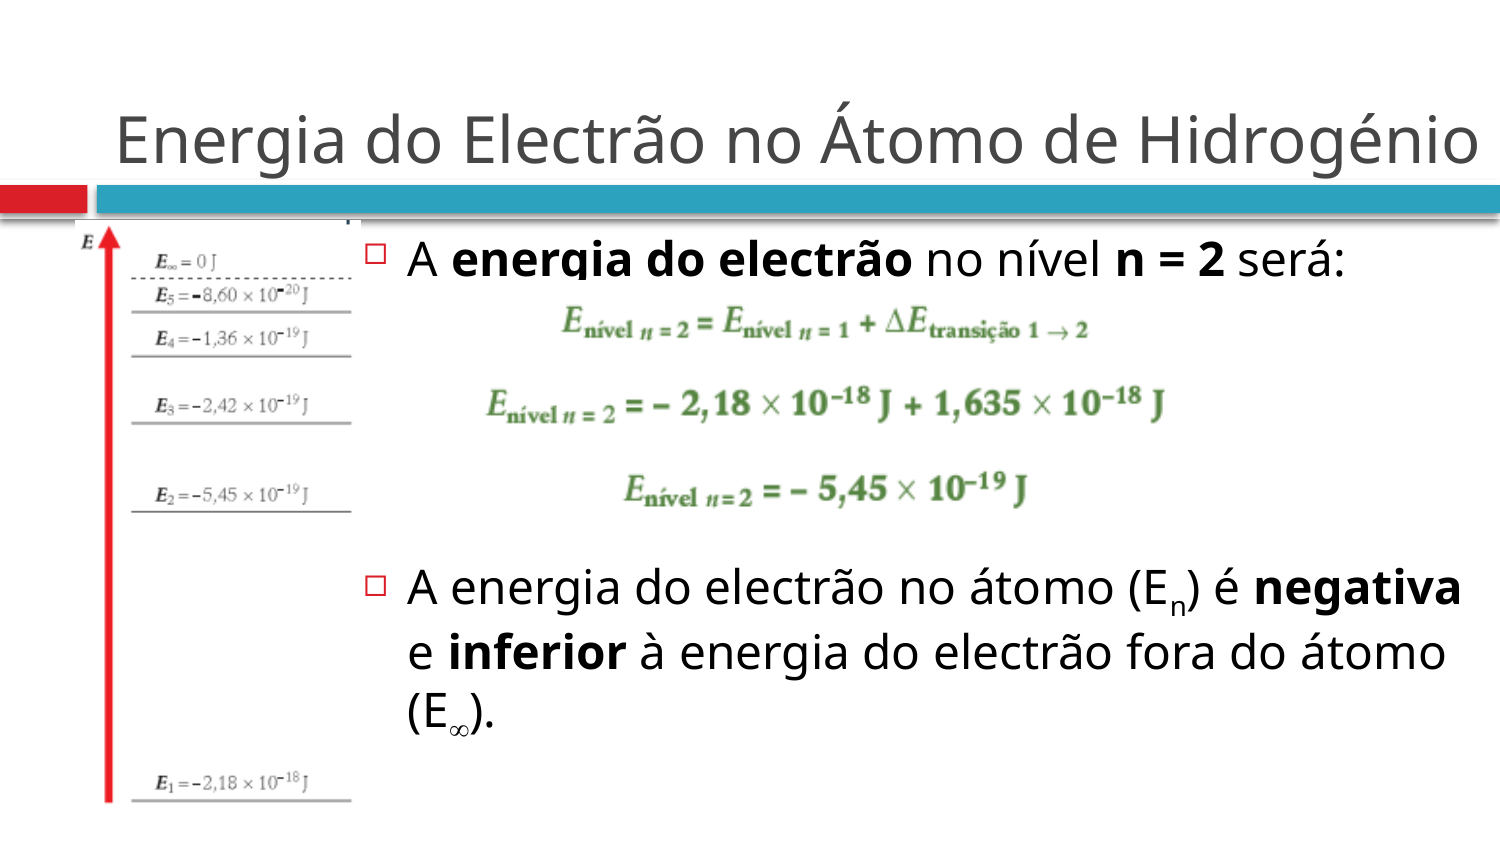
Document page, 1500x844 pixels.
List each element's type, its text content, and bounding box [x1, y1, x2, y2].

picture [466, 279, 1194, 536]
list A energia do electrão no nível n = 2 será: A energia do electrão no átomo (En) é negativa e inferior à energia do electrão fora do átomo (E). [362, 221, 1483, 759]
title Energia do Electrão no Átomo de Hidrogénio [99, 19, 1500, 185]
picture [75, 220, 361, 812]
